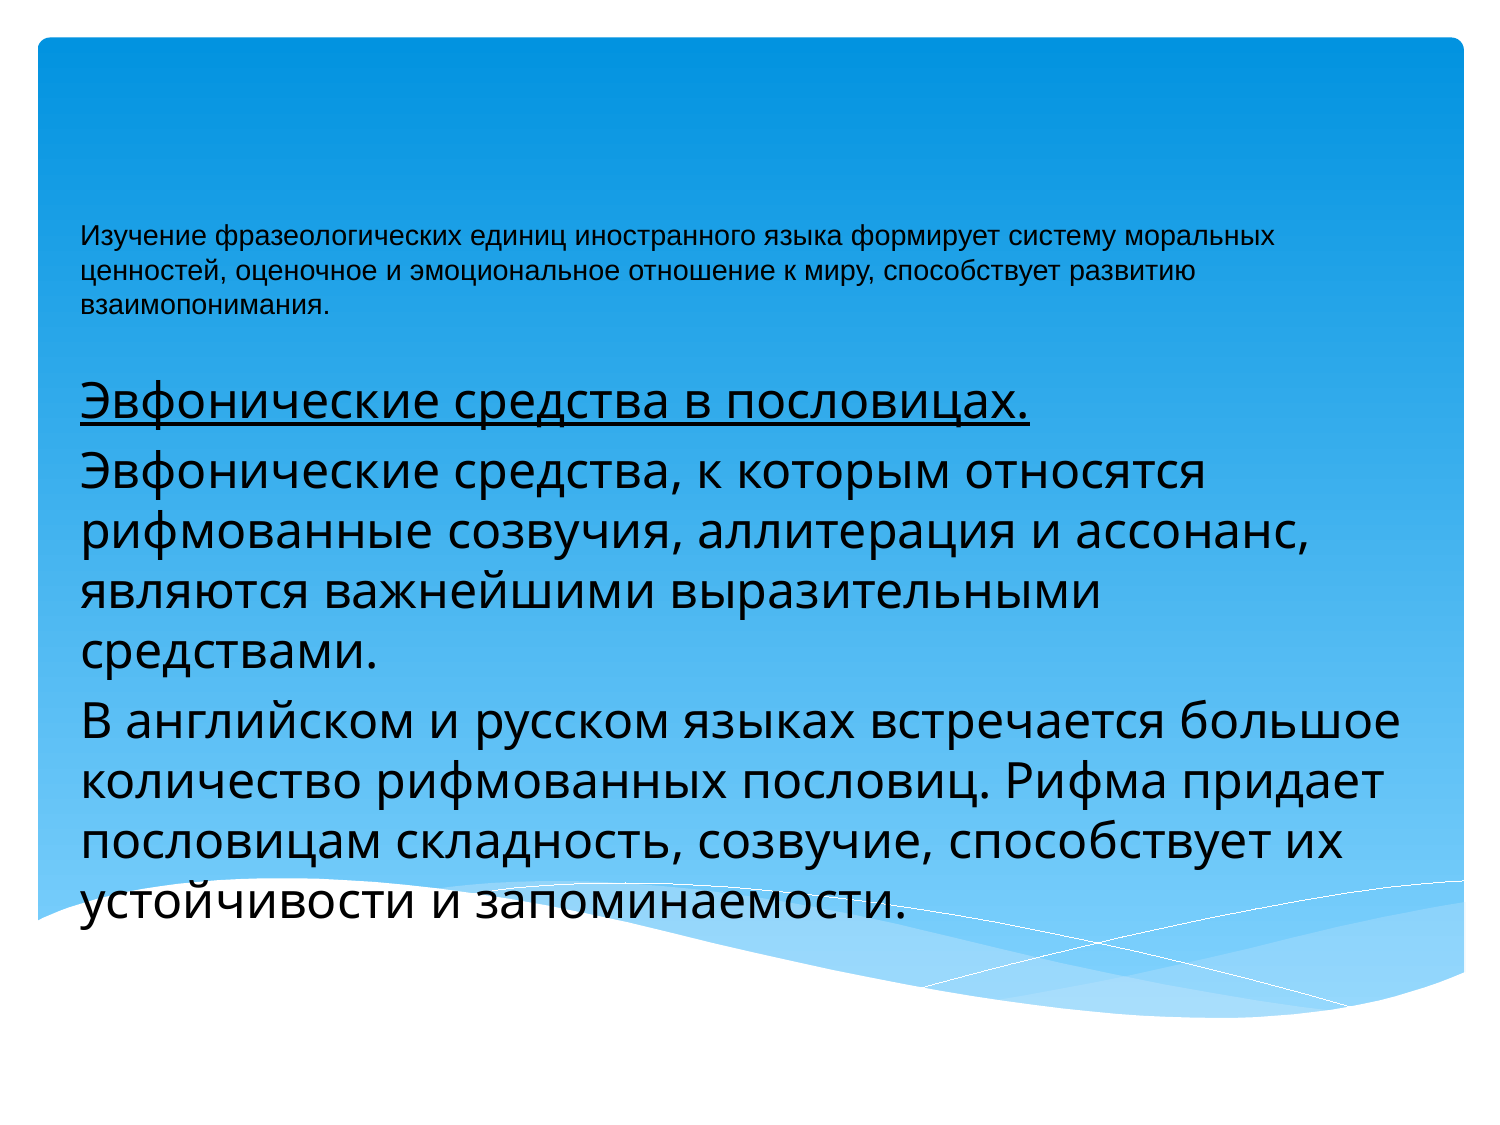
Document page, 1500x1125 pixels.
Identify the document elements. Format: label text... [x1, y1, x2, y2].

title Изучение фразеологических единиц иностранного языка формирует систему моральных ценностей, оценочное и эмоциональное отношение к миру, способствует развитию взаимопонимания. [64, 137, 1428, 290]
subtitle Эвфонические средства в пословицах. Эвфонические средства, к которым относятся рифмованные созвучия, аллитерация и ассонанс, являются важнейшими выразительными средствами. В английском и русском языках встречается большое количество рифмованных пословиц. Рифма придает пословицам складность, созвучие, способствует их устойчивости и запоминаемости. [64, 290, 1428, 1093]
